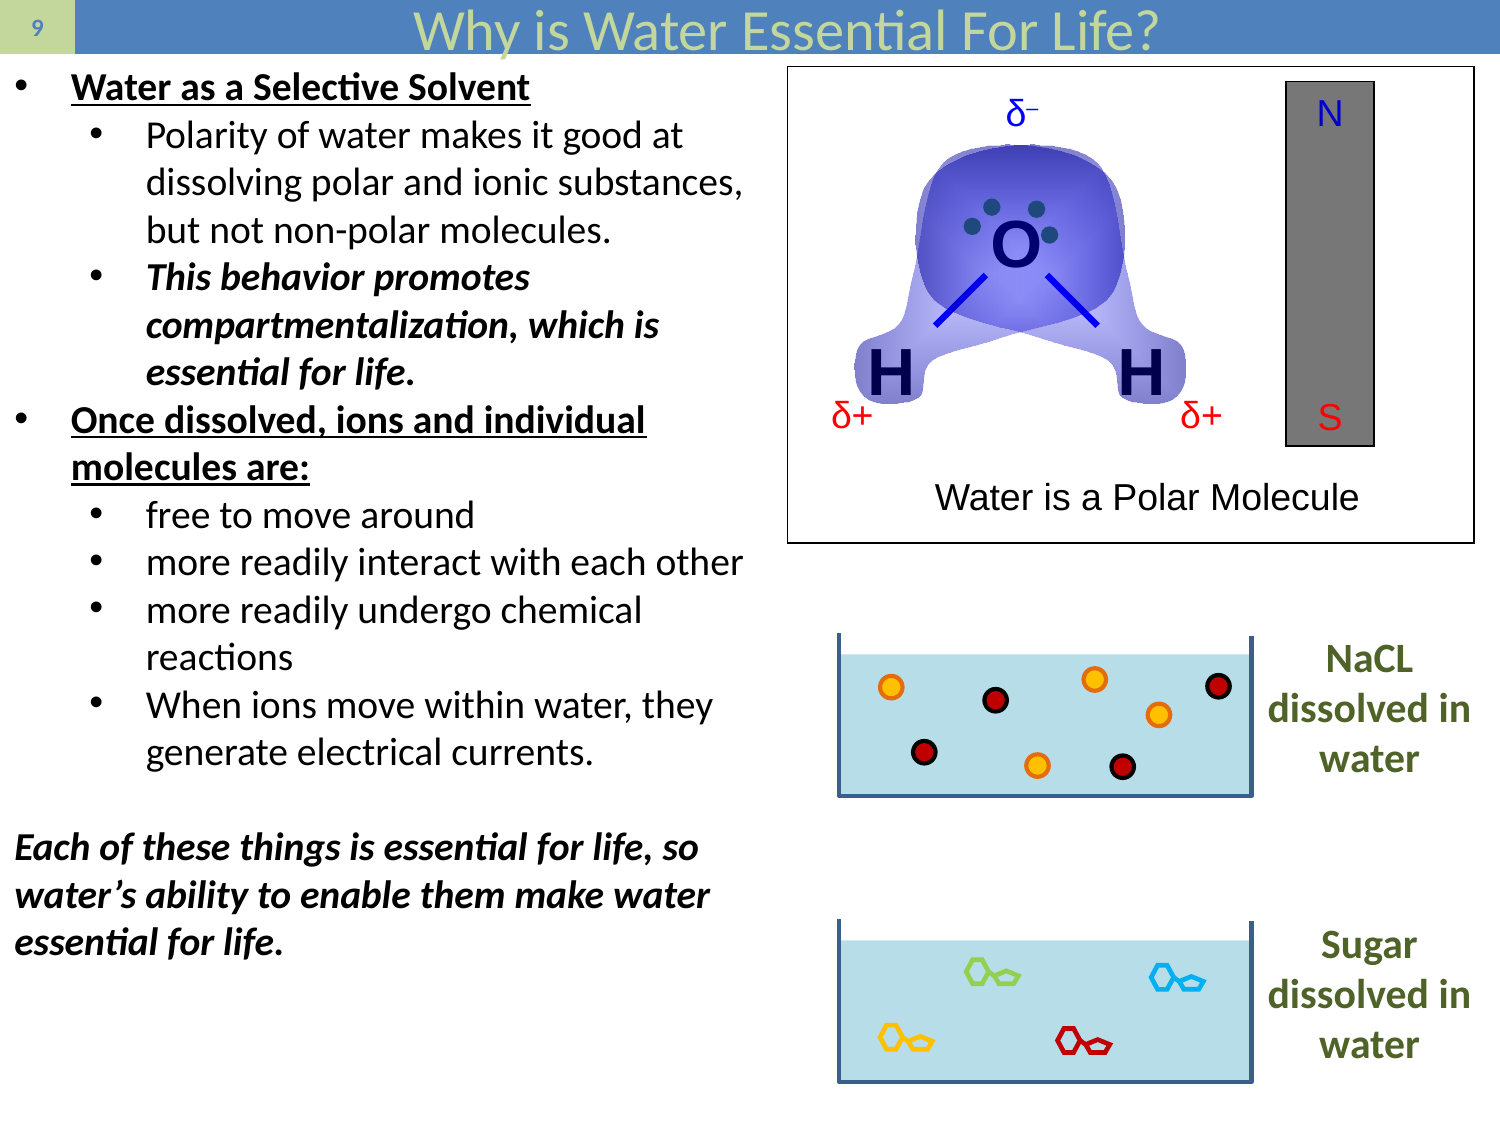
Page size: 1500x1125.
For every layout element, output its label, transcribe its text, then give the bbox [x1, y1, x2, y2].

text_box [838, 908, 1497, 1083]
text_box Water as a Selective Solvent Polarity of water makes it good at dissolving polar and ionic substances, but not non-polar molecules. This behavior promotes compartmentalization, which is essential for life. Once dissolved, ions and individual molecules are: free to move around more readily interact with each other more readily undergo chemical reactions When ions move within water, they generate electrical currents. Each of these things is essential for life, so water’s ability to enable them make water essential for life. [0, 53, 762, 971]
title Why is Water Essential For Life? [75, 0, 1500, 54]
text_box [838, 622, 1497, 797]
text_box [787, 66, 1475, 544]
